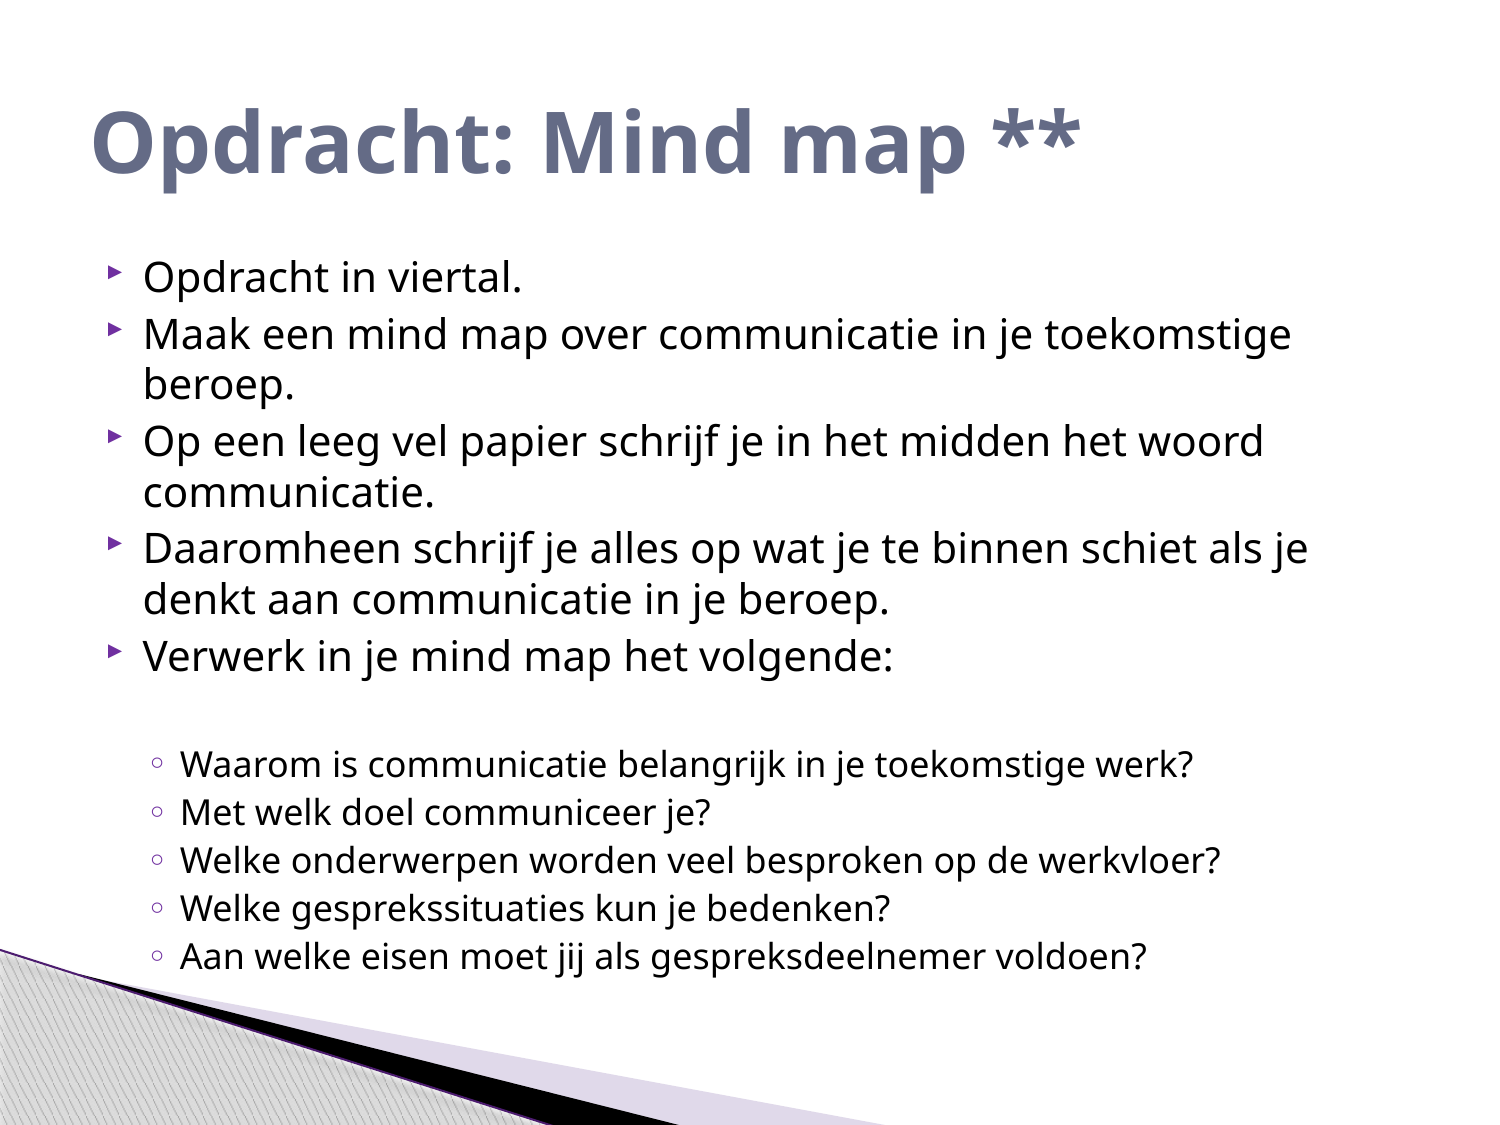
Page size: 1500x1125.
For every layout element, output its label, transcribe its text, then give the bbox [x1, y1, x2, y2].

title Opdracht: Mind map ** [75, 45, 1425, 233]
list Opdracht in viertal. Maak een mind map over communicatie in je toekomstige beroep. Op een leeg vel papier schrijf je in het midden het woord communicatie. Daaromheen schrijf je alles op wat je te binnen schiet als je denkt aan communicatie in je beroep. Verwerk in je mind map het volgende: Waarom is communicatie belangrijk in je toekomstige werk? Met welk doel communiceer je? Welke onderwerpen worden veel besproken op de werkvloer? Welke gesprekssituaties kun je bedenken? Aan welke eisen moet jij als gespreksdeelnemer voldoen? [75, 243, 1425, 986]
